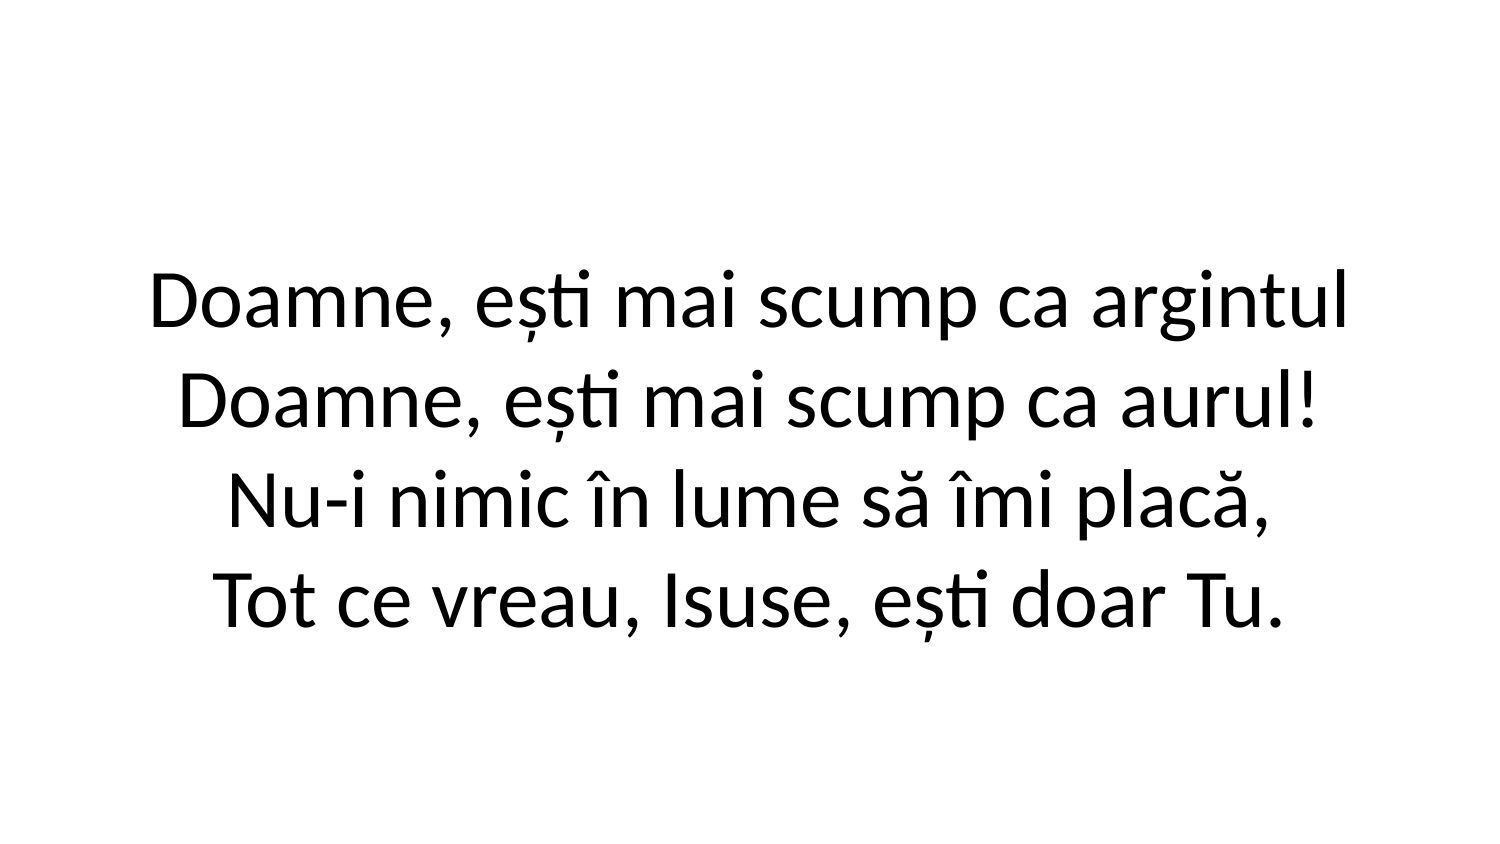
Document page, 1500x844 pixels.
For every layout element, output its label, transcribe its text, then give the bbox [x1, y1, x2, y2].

text_box Doamne, ești mai scump ca argintul Doamne, ești mai scump ca aurul! Nu-i nimic în lume să îmi placă, Tot ce vreau, Isuse, ești doar Tu. [133, 192, 1367, 652]
